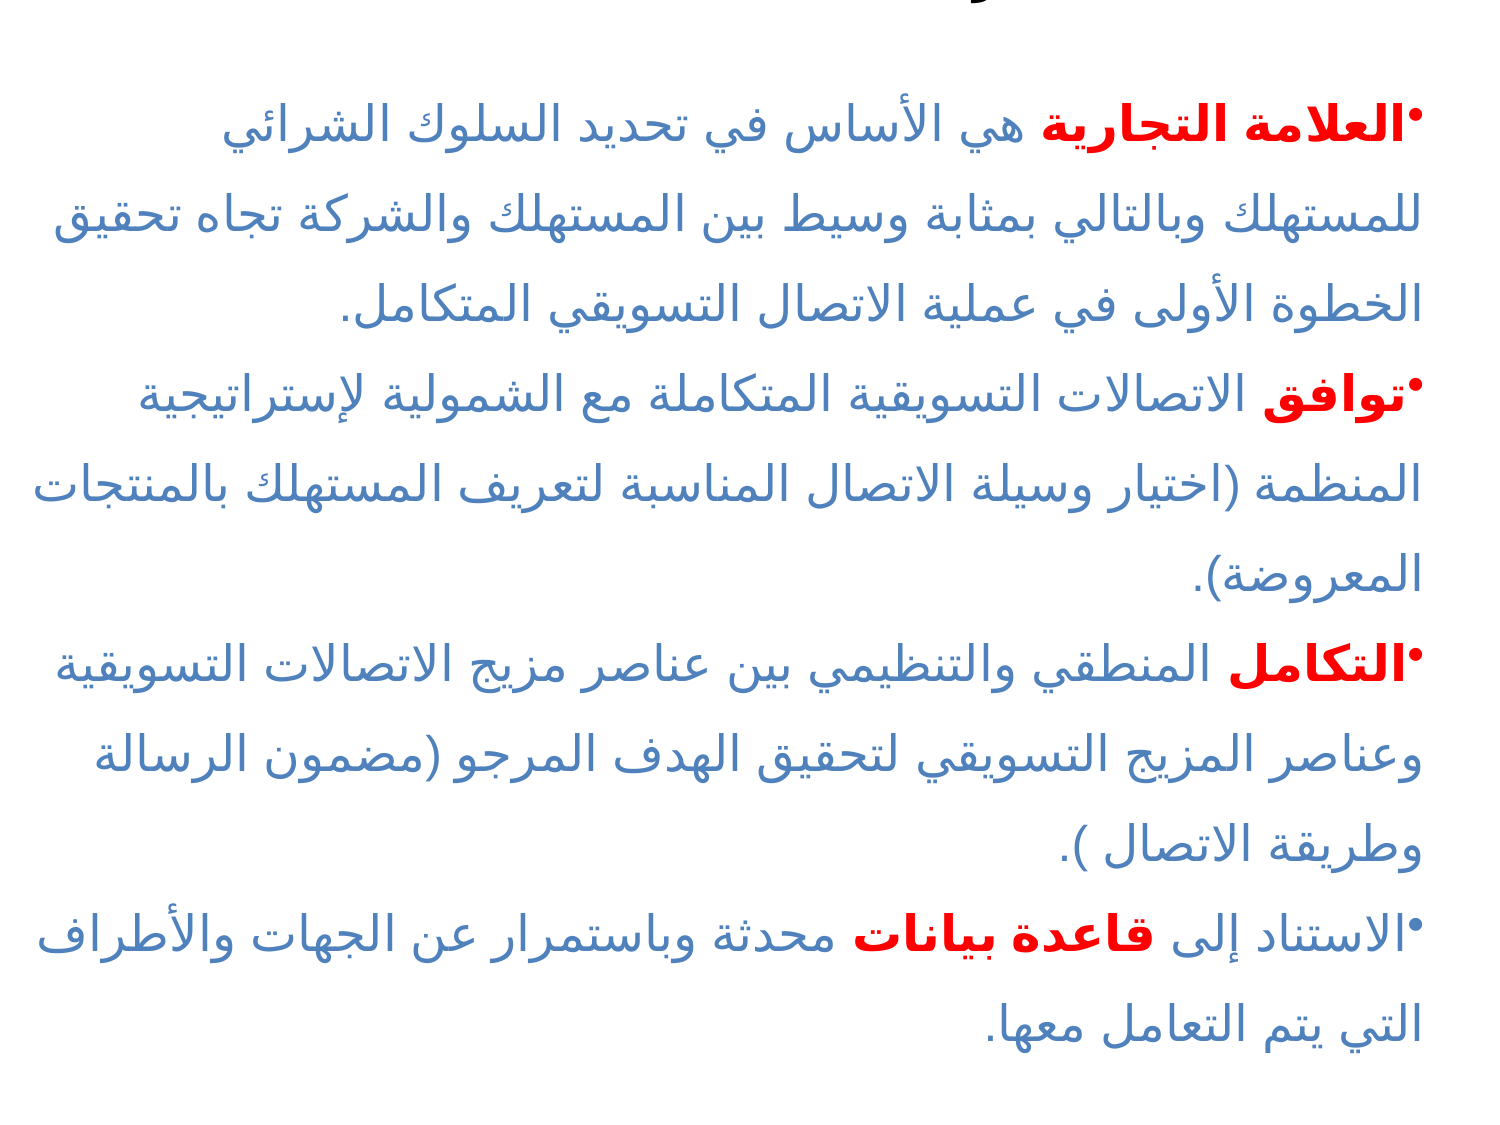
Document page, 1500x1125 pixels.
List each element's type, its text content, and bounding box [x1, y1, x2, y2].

text_box مبادئ الاتصالات التسويقية المتكاملة: العلامة التجارية هي الأساس في تحديد السلوك الشرائي للمستهلك وبالتالي بمثابة وسيط بين المستهلك والشركة تجاه تحقيق الخطوة الأولى في عملية الاتصال التسويقي المتكامل. توافق الاتصالات التسويقية المتكاملة مع الشمولية لإستراتيجية المنظمة (اختيار وسيلة الاتصال المناسبة لتعريف المستهلك بالمنتجات المعروضة). التكامل المنطقي والتنظيمي بين عناصر مزيج الاتصالات التسويقية وعناصر المزيج التسويقي لتحقيق الهدف المرجو (مضمون الرسالة وطريقة الاتصال ). الاستناد إلى قاعدة بيانات محدثة وباستمرار عن الجهات والأطراف التي يتم التعامل معها. [0, 0, 1500, 1124]
